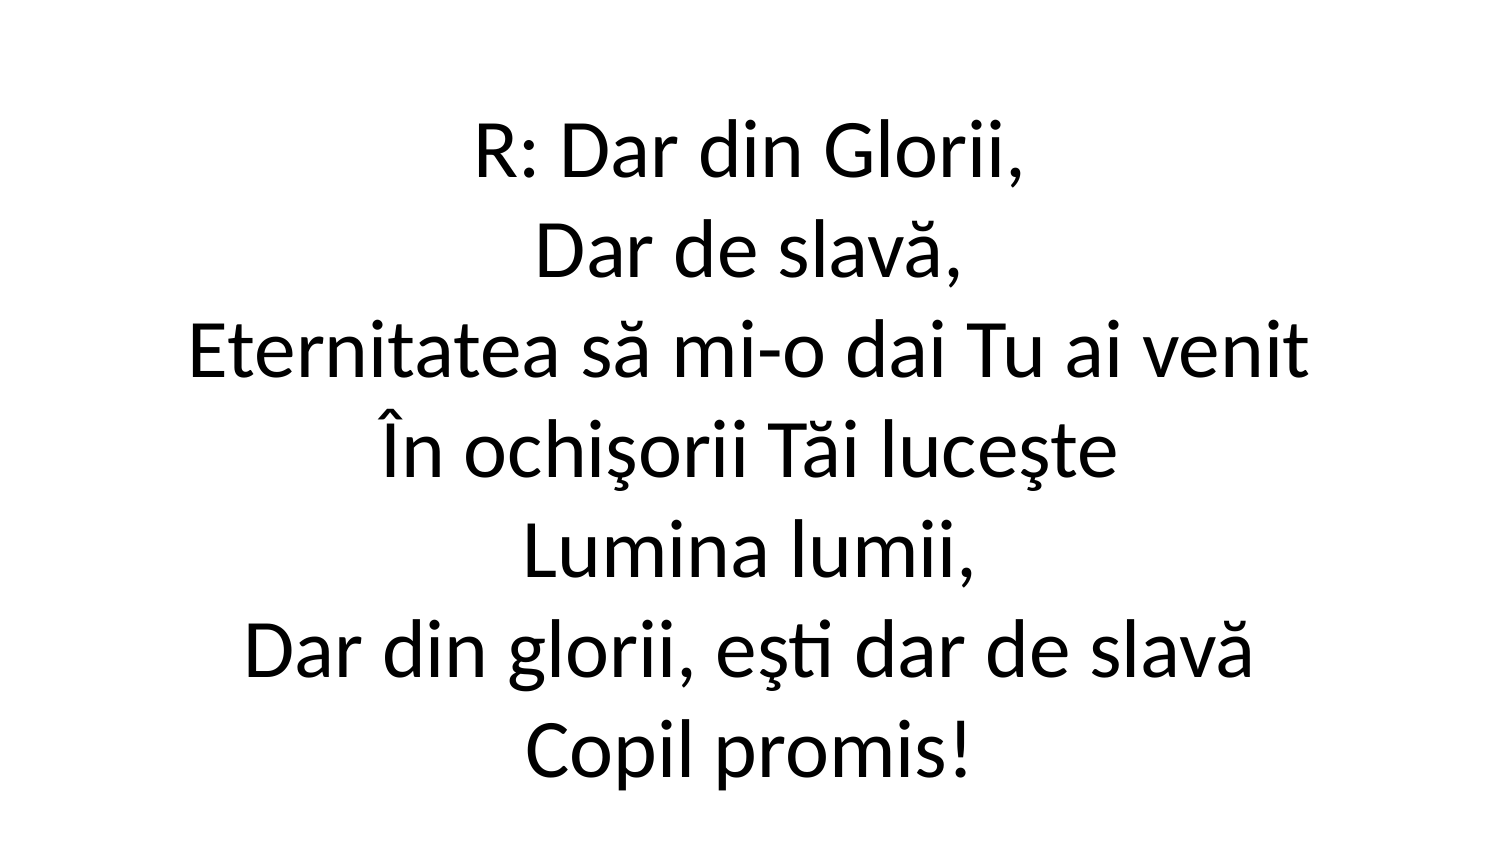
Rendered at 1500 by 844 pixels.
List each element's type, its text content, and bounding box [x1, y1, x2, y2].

text_box R: Dar din Glorii, Dar de slavă, Eternitatea să mi-o dai Tu ai venit În ochişorii Tăi luceşte Lumina lumii, Dar din glorii, eşti dar de slavă Copil promis! [172, 42, 1327, 802]
